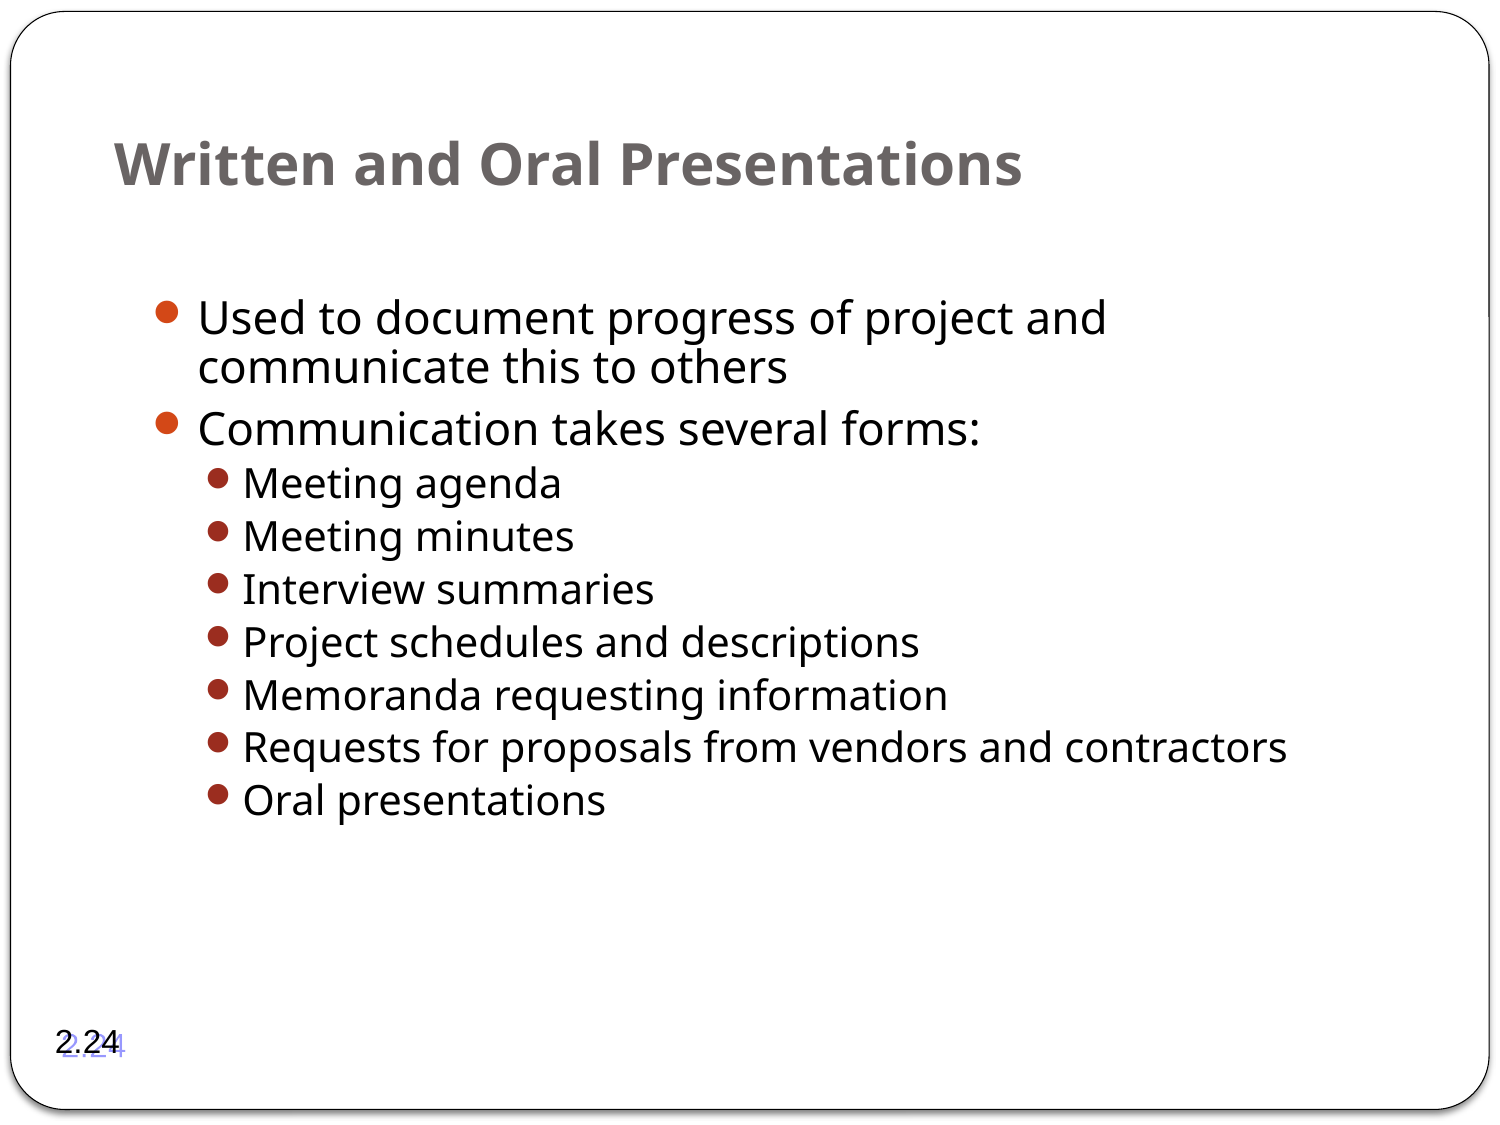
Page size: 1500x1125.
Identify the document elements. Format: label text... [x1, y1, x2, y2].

title Written and Oral Presentations [99, 112, 1375, 213]
text_box 2.24 [37, 1012, 138, 1107]
list Used to document progress of project and communicate this to others Communication takes several forms: Meeting agenda Meeting minutes Interview summaries Project schedules and descriptions Memoranda requesting information Requests for proposals from vendors and contractors Oral presentations [137, 287, 1413, 963]
